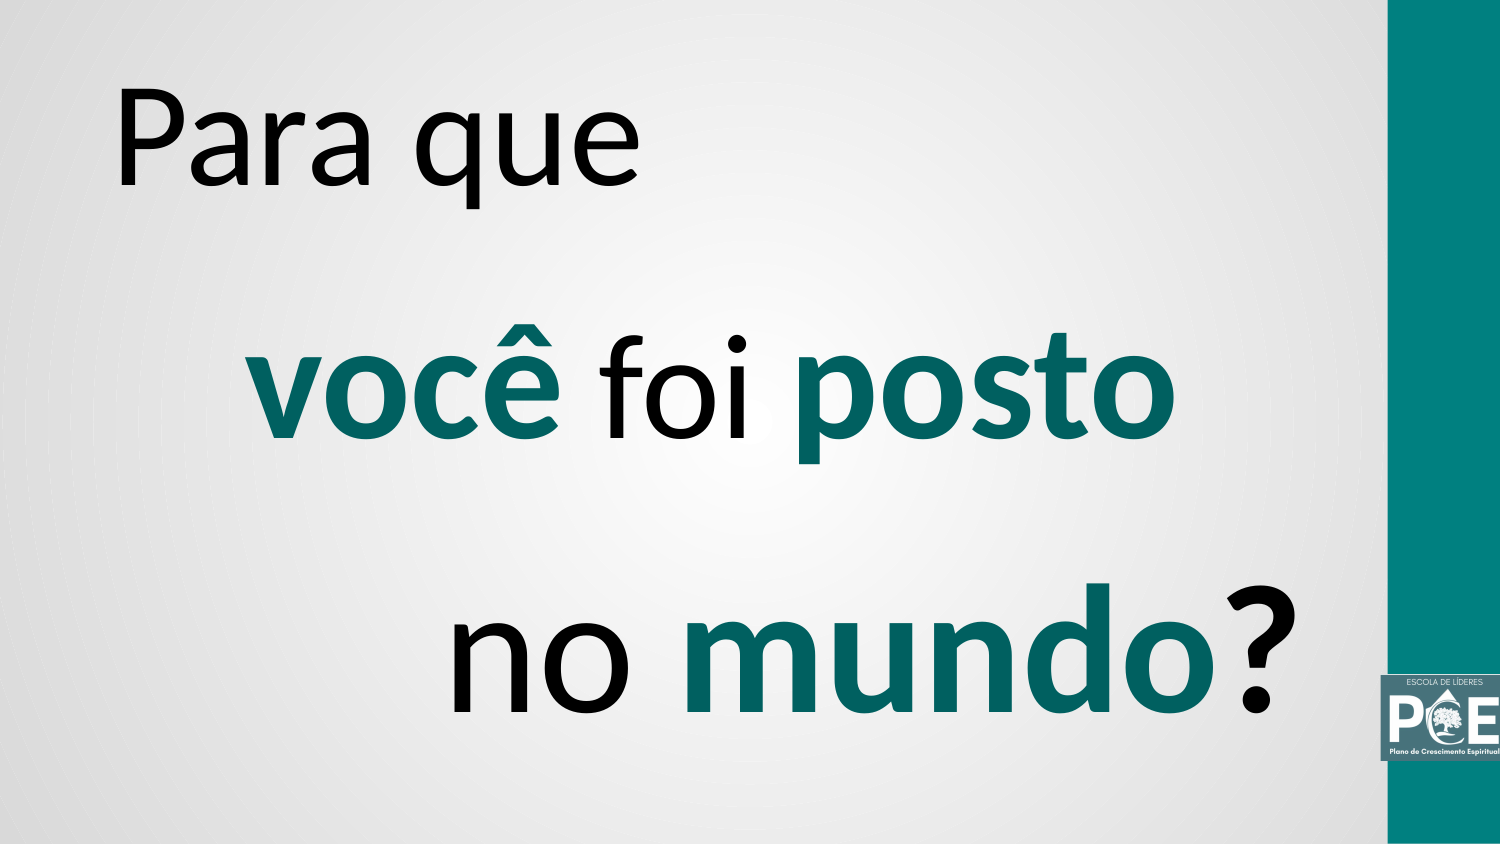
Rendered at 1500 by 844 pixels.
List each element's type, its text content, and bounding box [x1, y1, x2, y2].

text_box Para que [47, 27, 709, 223]
text_box você foi posto [198, 264, 1225, 480]
picture [1380, 674, 1500, 761]
text_box no mundo? [434, 521, 1312, 757]
